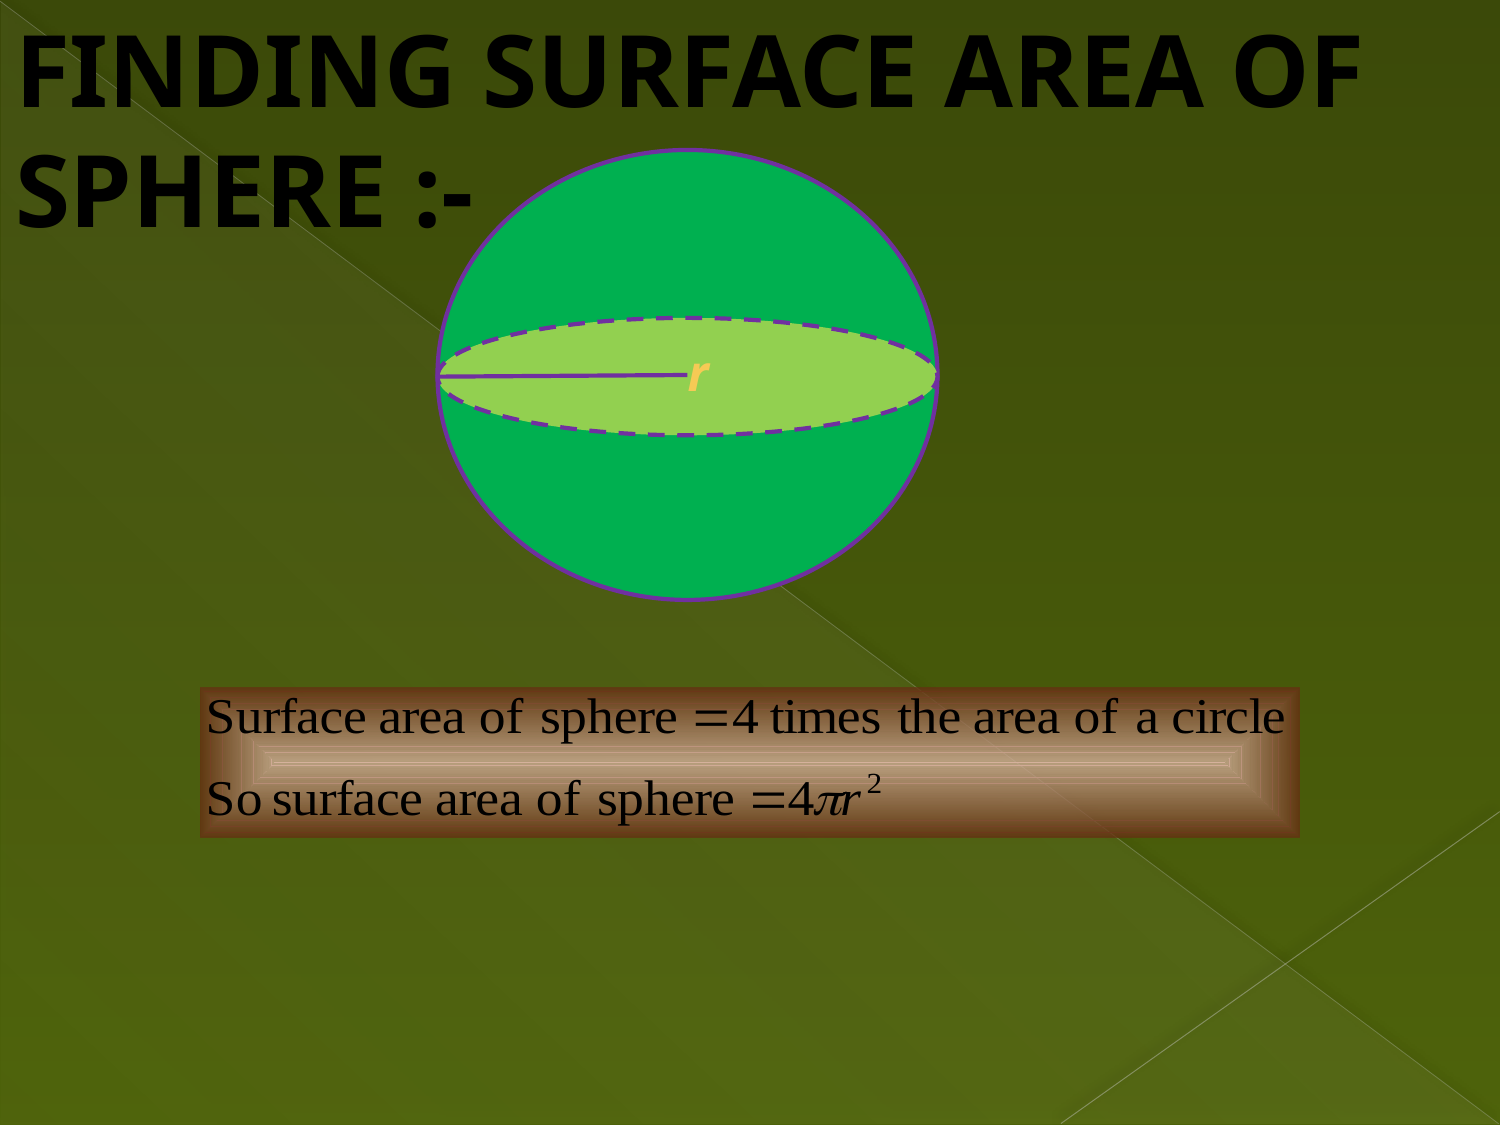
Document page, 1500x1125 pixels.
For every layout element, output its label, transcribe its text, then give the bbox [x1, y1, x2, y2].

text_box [437, 149, 938, 601]
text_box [199, 687, 1301, 838]
text_box FINDING SURFACE AREA OF SPHERE :- [0, 0, 1500, 255]
